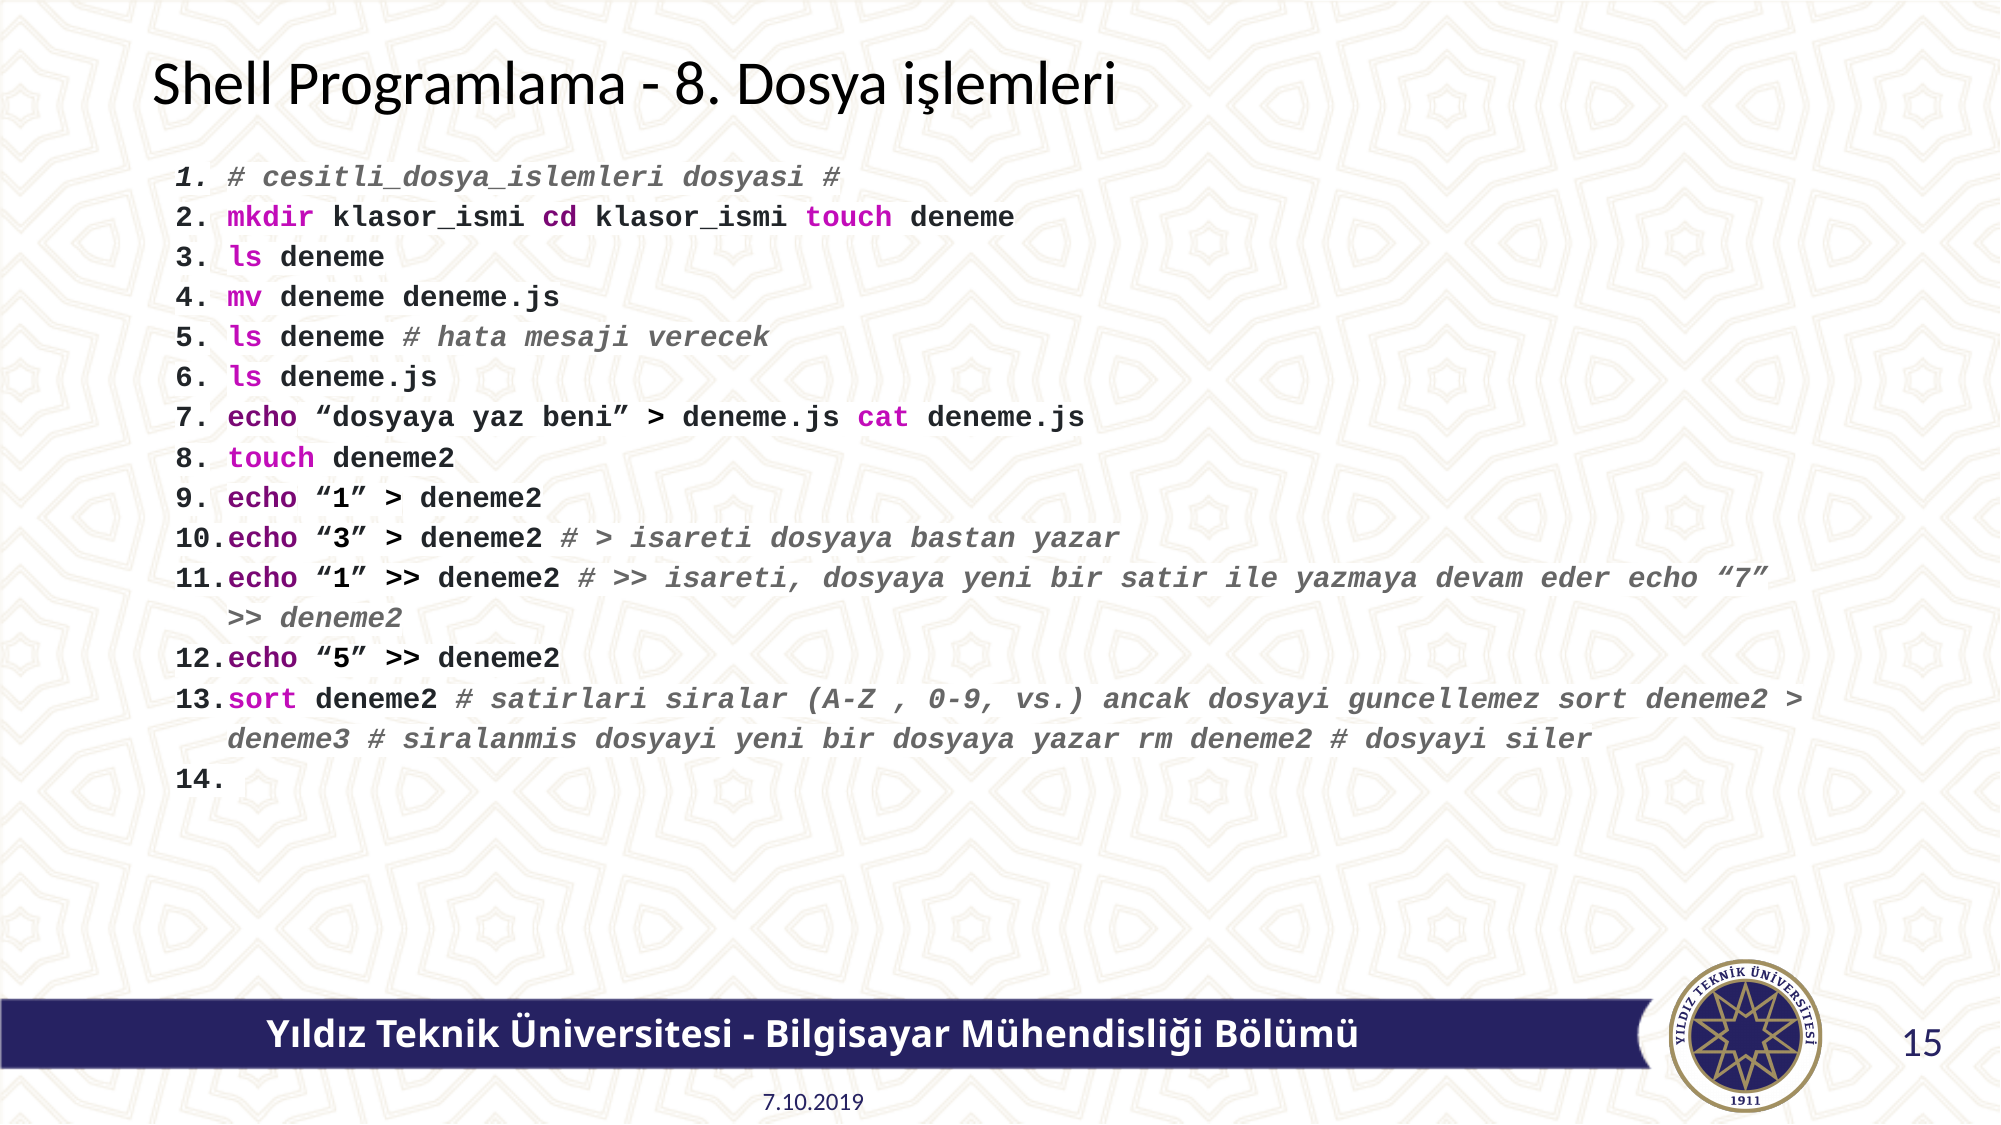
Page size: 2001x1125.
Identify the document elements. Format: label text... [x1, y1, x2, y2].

picture [0, 0, 2000, 1125]
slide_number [0, 1070, 1628, 1125]
slide_number 15 [1844, 1010, 2000, 1071]
footer Yıldız Teknik Üniversitesi - Bilgisayar Mühendisliği Bölümü [0, 997, 1628, 1069]
title Shell Programlama - 8. Dosya işlemleri [137, 59, 1863, 109]
list # cesitli_dosya_islemleri dosyasi # mkdir klasor_ismi cd klasor_ismi touch deneme ls deneme mv deneme deneme.js ls deneme # hata mesaji verecek ls deneme.js echo “dosyaya yaz beni” > deneme.js cat deneme.js touch deneme2 echo “1” > deneme2 echo “3” > deneme2 # > isareti dosyaya bastan yazar echo “1” >> deneme2 # >> isareti, dosyaya yeni bir satir ile yazmaya devam eder echo “7” >> deneme2 echo “5” >> deneme2 sort deneme2 # satirlari siralar (A-Z , 0-9, vs.) ancak dosyayi guncellemez sort deneme2 > deneme3 # siralanmis dosyayi yeni bir dosyaya yazar rm deneme2 # dosyayi siler [137, 144, 1823, 937]
